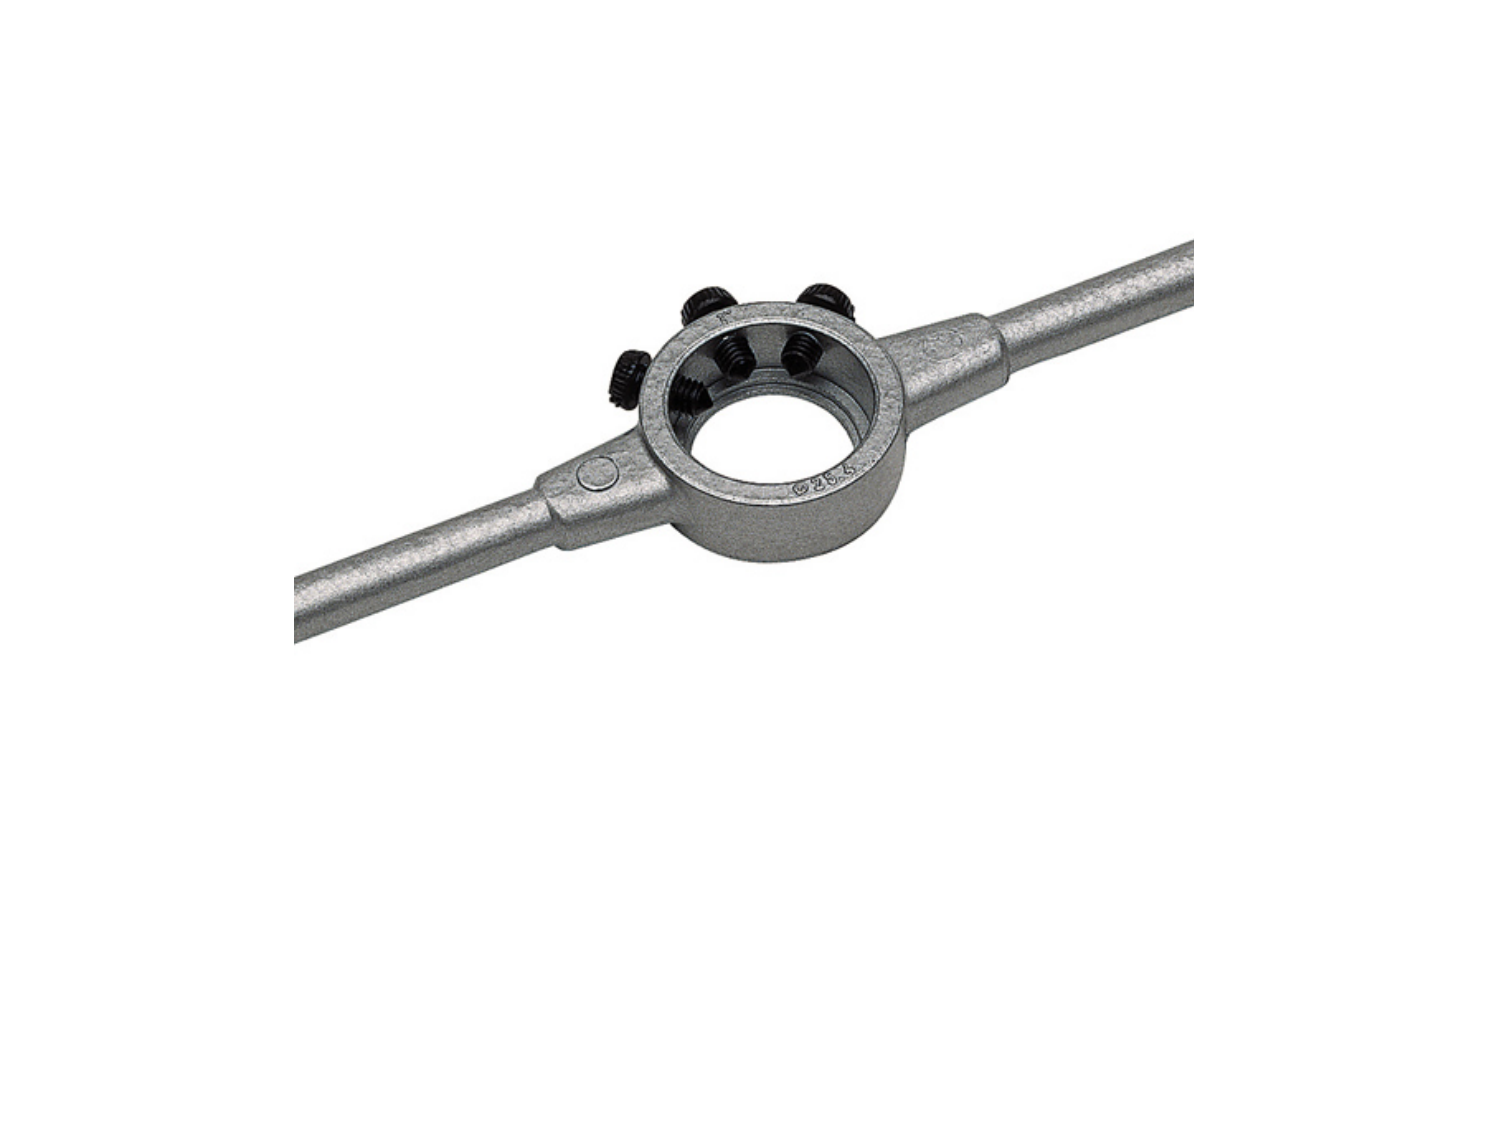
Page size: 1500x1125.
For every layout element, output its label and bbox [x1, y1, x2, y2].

picture [293, 100, 1195, 776]
